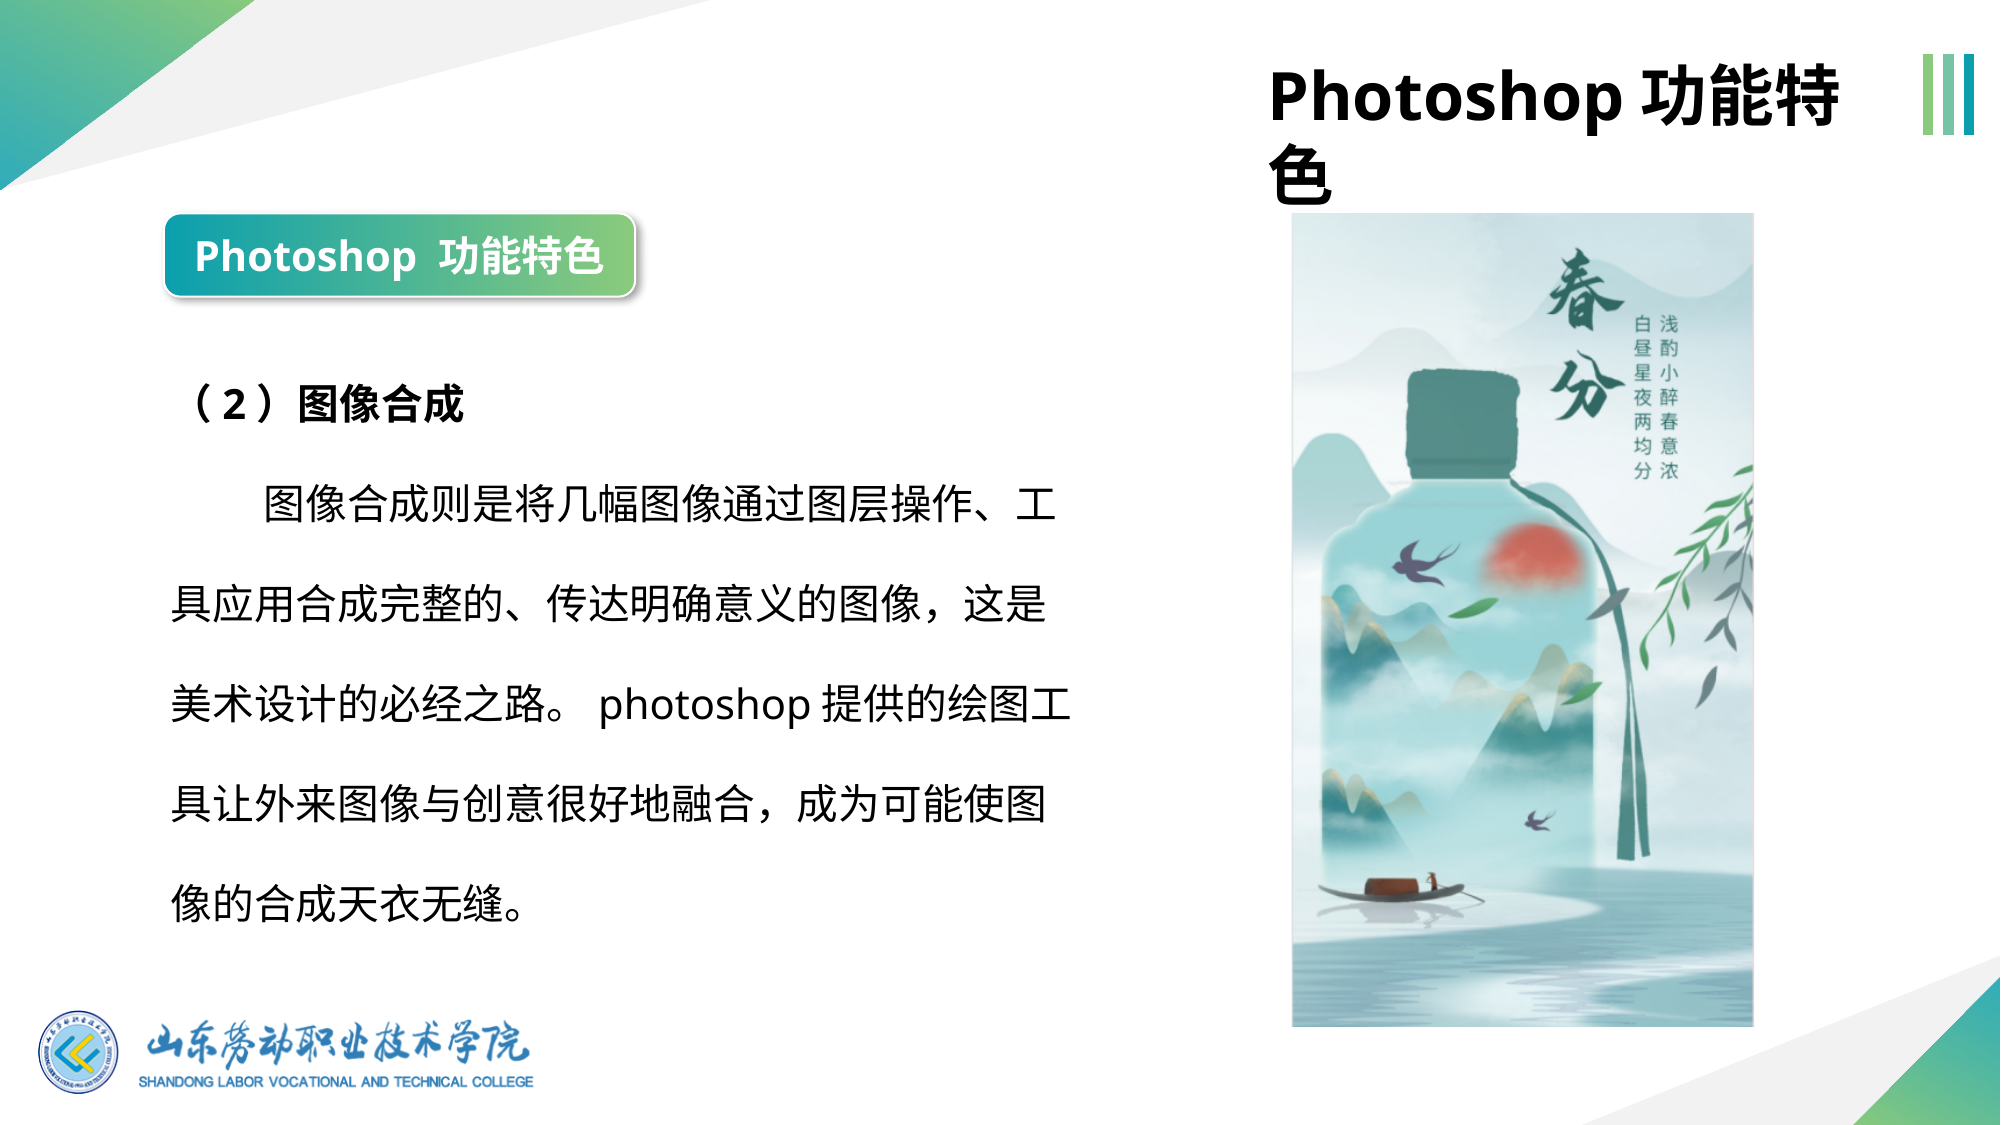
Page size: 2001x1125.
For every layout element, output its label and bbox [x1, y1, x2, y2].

picture [38, 1010, 550, 1094]
picture [1291, 213, 1755, 1027]
text_box [1928, 54, 1969, 136]
text_box [0, 0, 2000, 1125]
text_box [163, 213, 636, 297]
